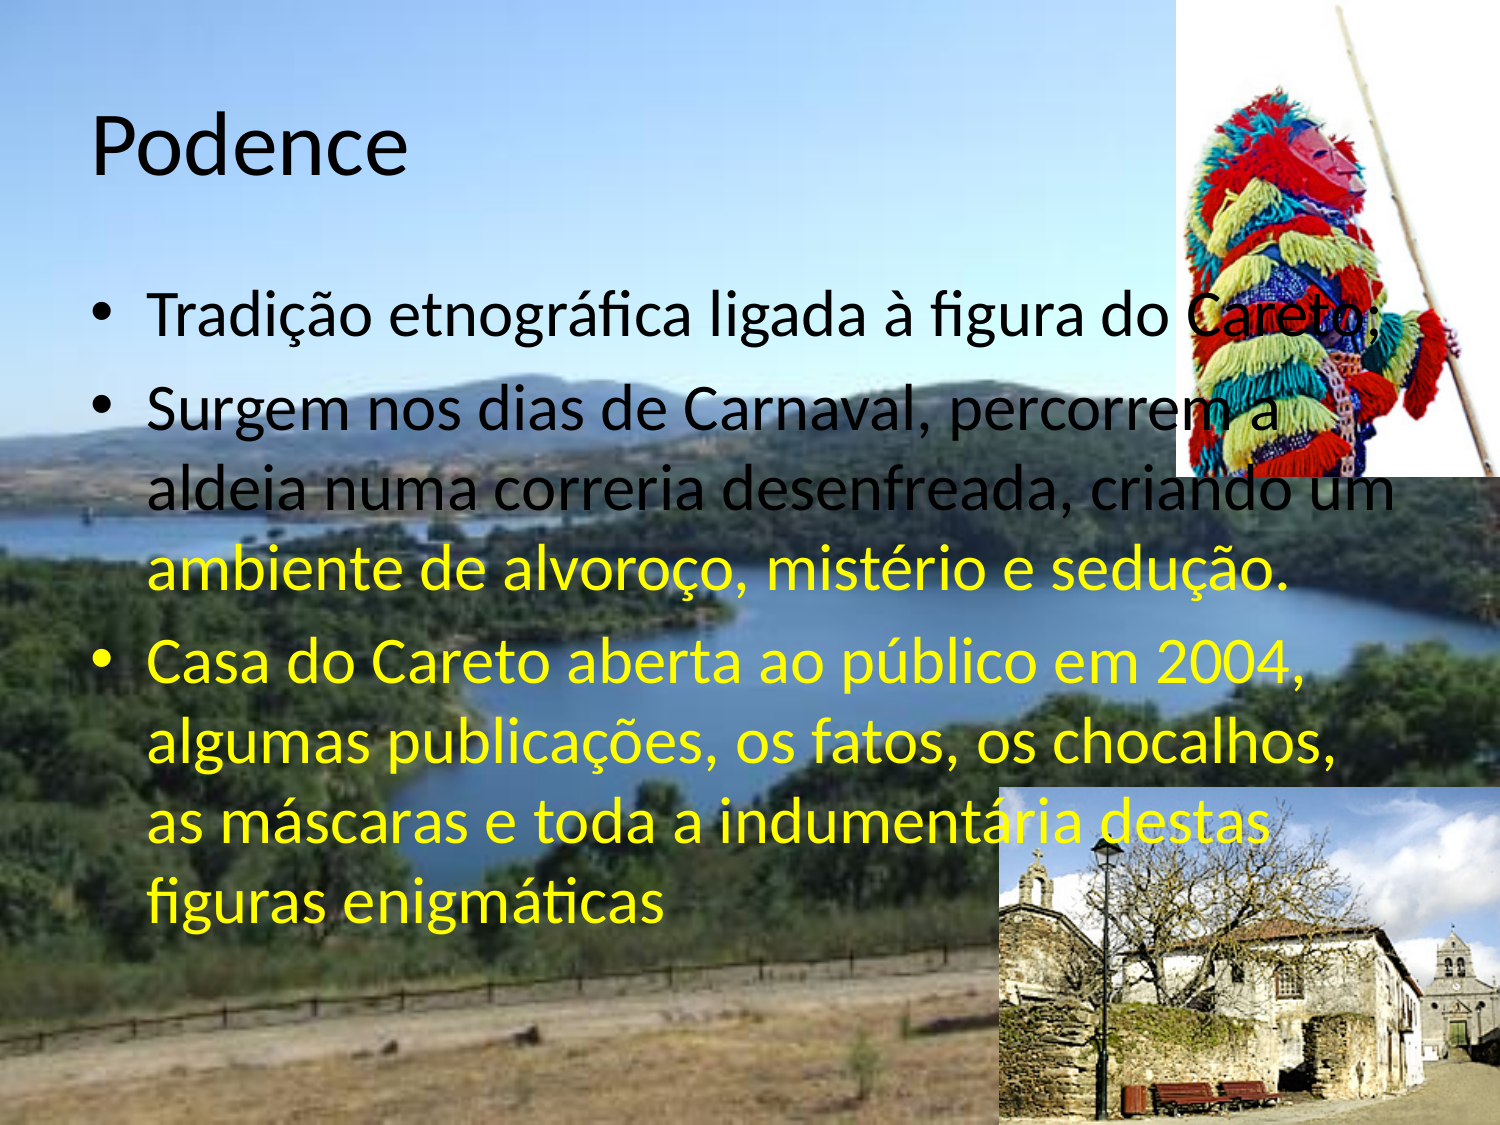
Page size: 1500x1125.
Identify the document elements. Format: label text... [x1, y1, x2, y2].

picture [0, 0, 1500, 1125]
list Tradição etnográfica ligada à figura do Careto; Surgem nos dias de Carnaval, percorrem a aldeia numa correria desenfreada, criando um ambiente de alvoroço, mistério e sedução. Casa do Careto aberta ao público em 2004, algumas publicações, os fatos, os chocalhos, as máscaras e toda a indumentária destas figuras enigmáticas [75, 262, 1425, 1005]
title Podence [75, 45, 1171, 233]
